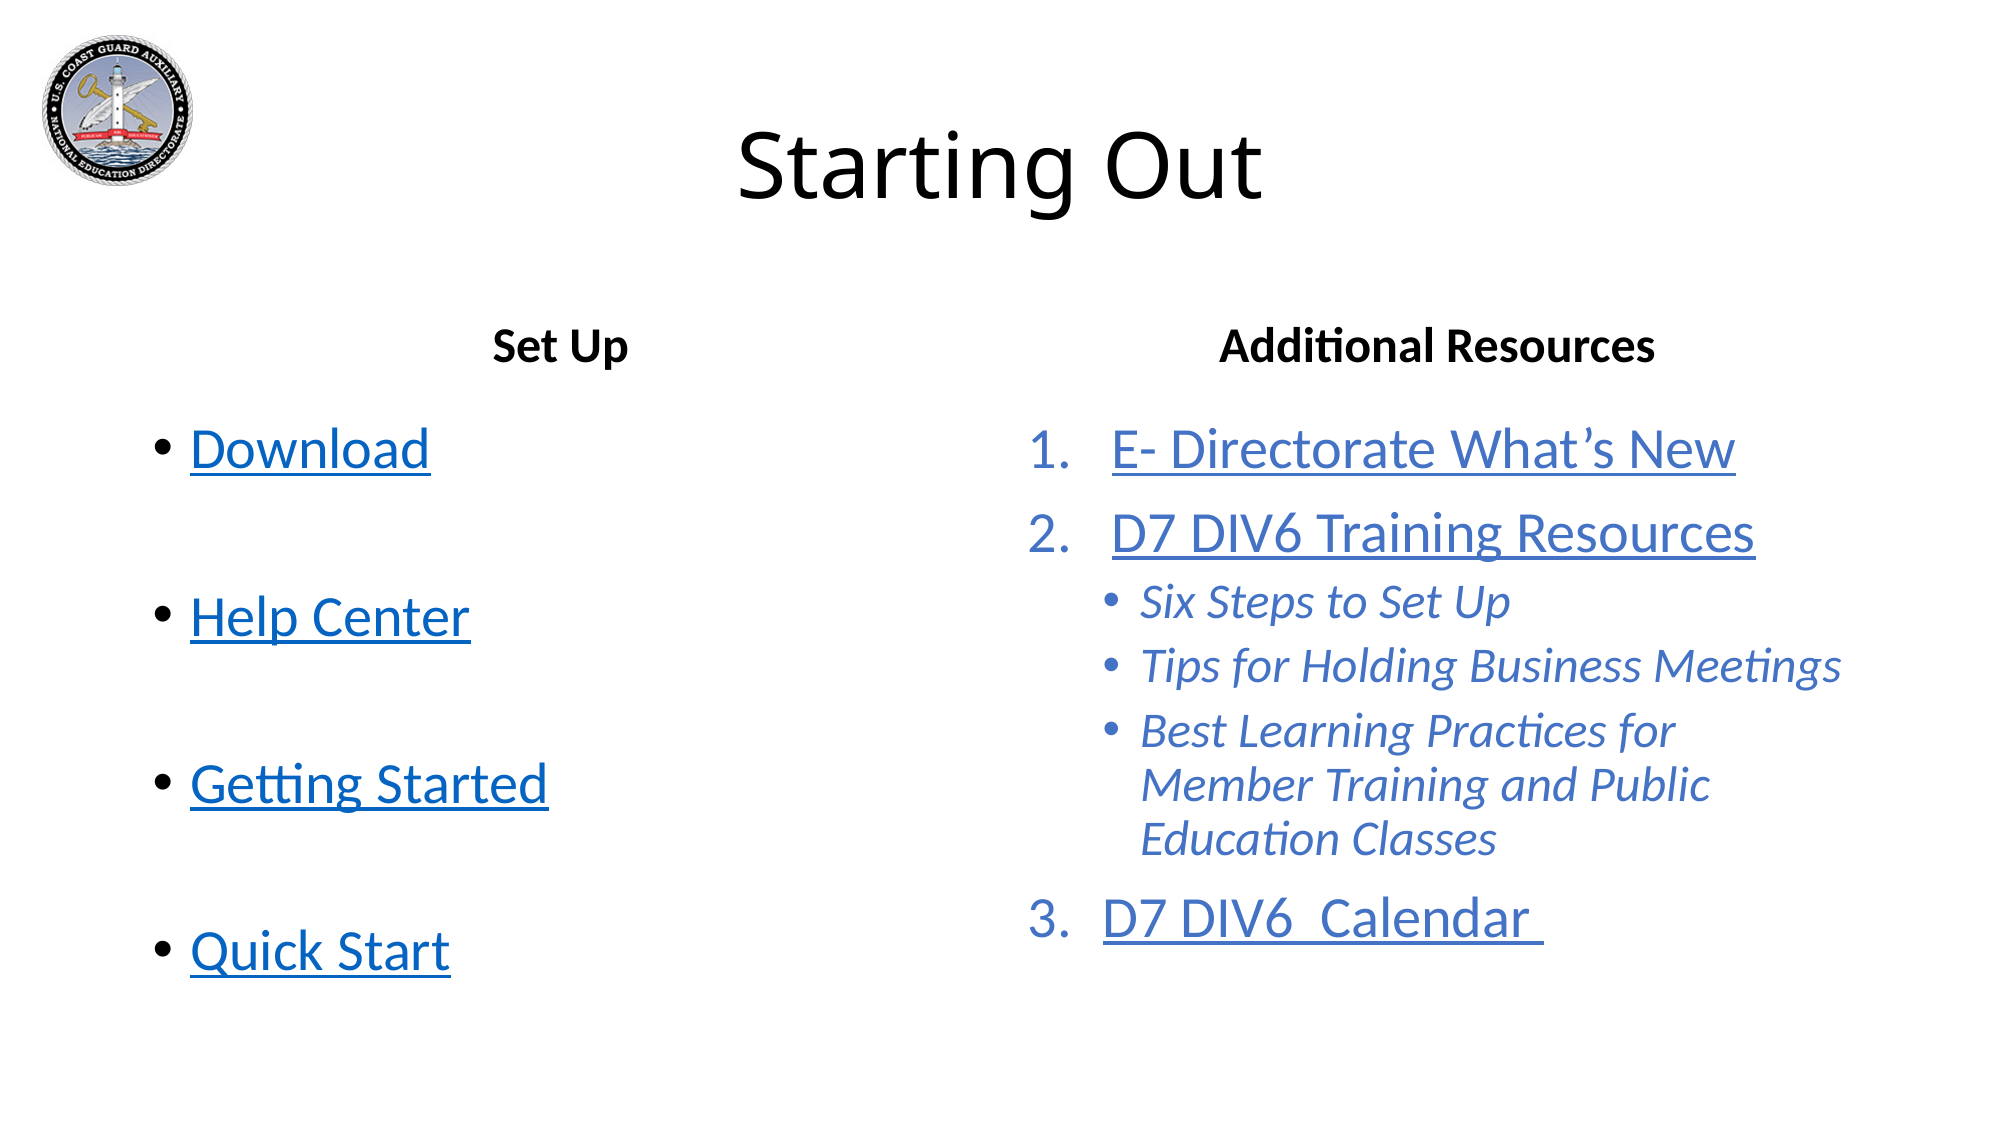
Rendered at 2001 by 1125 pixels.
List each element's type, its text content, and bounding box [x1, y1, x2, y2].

picture [42, 35, 193, 186]
list Set Up [137, 275, 984, 381]
list Download Help Center Getting Started Quick Start [137, 410, 984, 1016]
list Additional Resources [1012, 275, 1863, 381]
title Starting Out [137, 59, 1863, 278]
list E- Directorate What’s New D7 DIV6 Training Resources Six Steps to Set Up Tips for Holding Business Meetings Best Learning Practices for Member Training and Public Education Classes D7 DIV6 Calendar [1012, 410, 1863, 1016]
